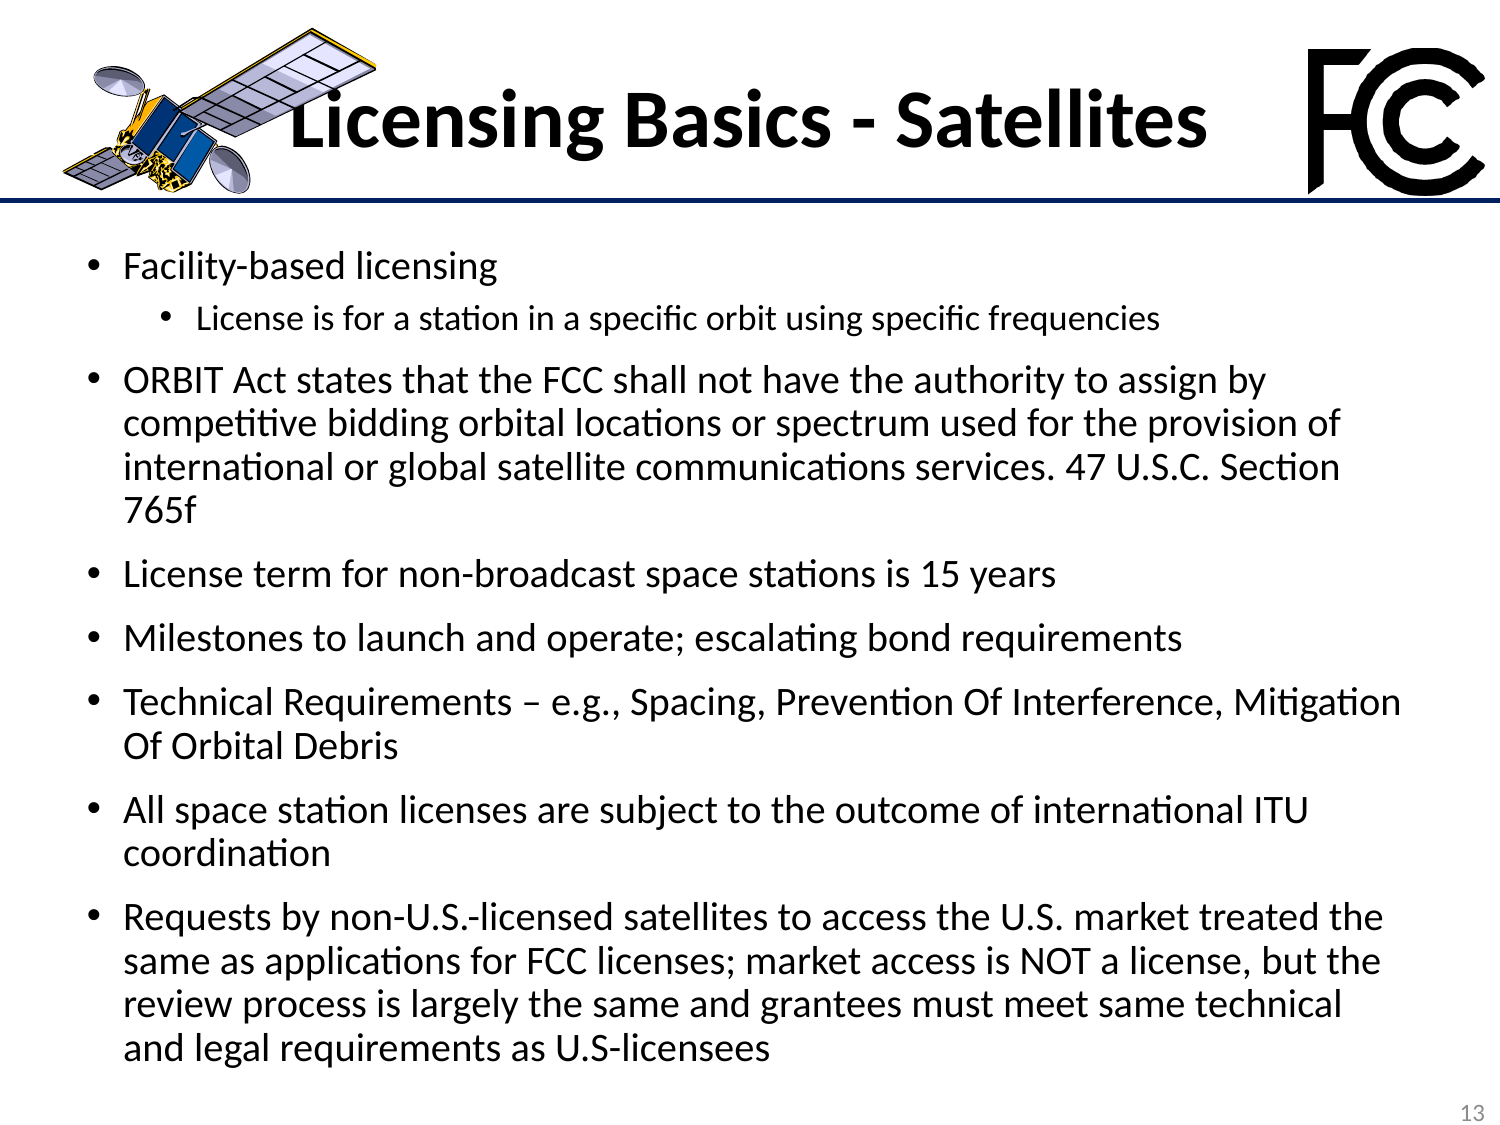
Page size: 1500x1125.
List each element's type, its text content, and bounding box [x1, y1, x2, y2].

slide_number 13 [1162, 1096, 1500, 1125]
picture [1397, 47, 1485, 196]
title Licensing Basics - Satellites [379, 45, 1397, 196]
picture [62, 25, 379, 196]
list Facility-based licensing License is for a station in a specific orbit using specific frequencies ORBIT Act states that the FCC shall not have the authority to assign by competitive bidding orbital locations or spectrum used for the provision of international or global satellite communications services. 47 U.S.C. Section 765f License term for non-broadcast space stations is 15 years Milestones to launch and operate; escalating bond requirements Technical Requirements – e.g., Spacing, Prevention Of Interference, Mitigation Of Orbital Debris All space station licenses are subject to the outcome of international ITU coordination Requests by non-U.S.-licensed satellites to access the U.S. market treated the same as applications for FCC licenses; market access is NOT a license, but the review process is largely the same and grantees must meet same technical and legal requirements as U.S-licensees [71, 237, 1427, 1080]
